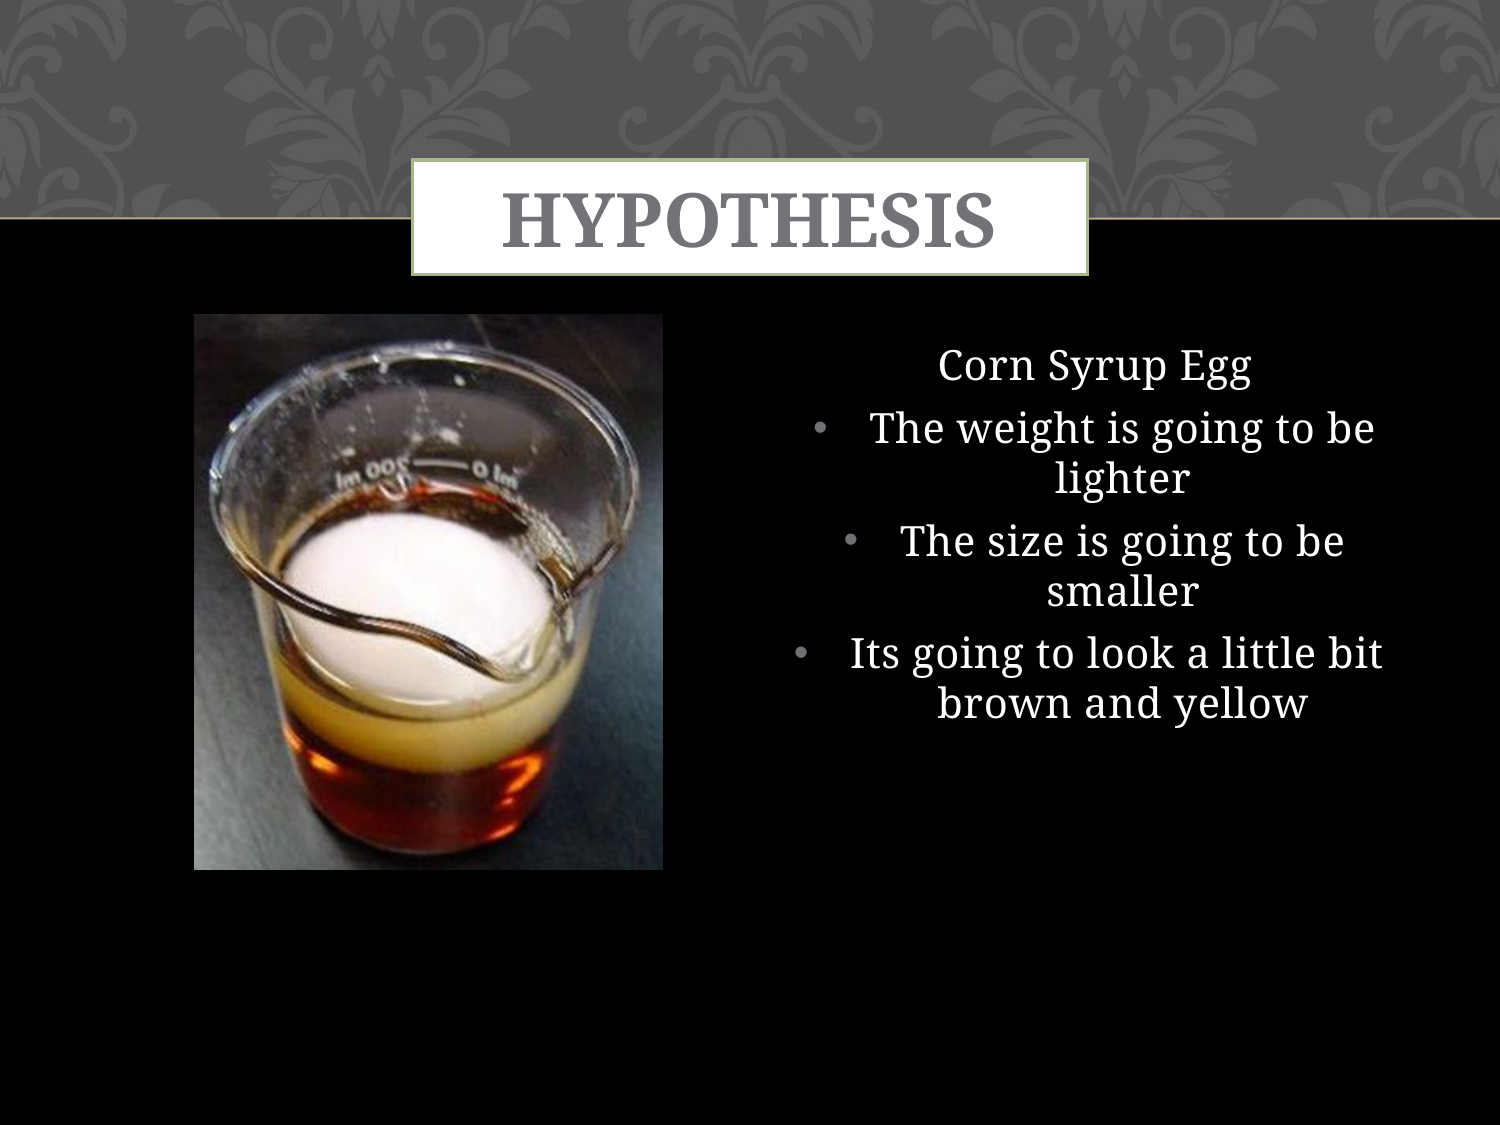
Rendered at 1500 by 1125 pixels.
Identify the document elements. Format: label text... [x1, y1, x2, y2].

title Hypothesis [411, 158, 1089, 276]
list Corn Syrup Egg The weight is going to be lighter The size is going to be smaller Its going to look a little bit brown and yellow [765, 331, 1425, 989]
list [194, 314, 663, 871]
